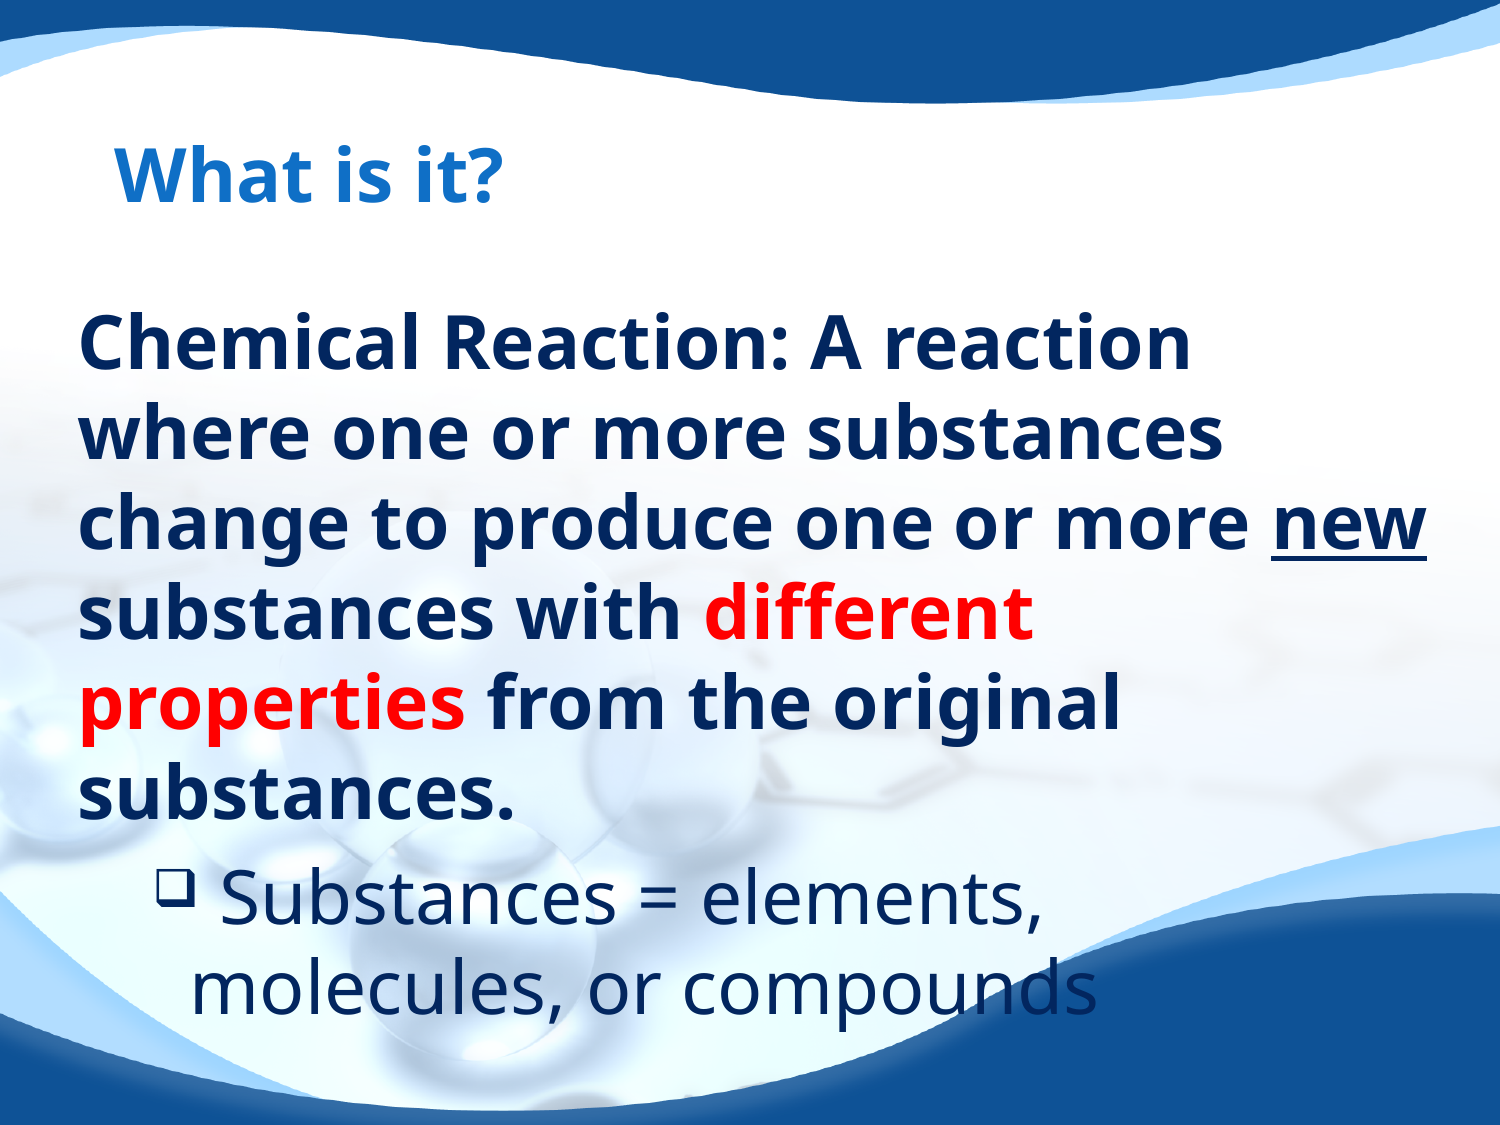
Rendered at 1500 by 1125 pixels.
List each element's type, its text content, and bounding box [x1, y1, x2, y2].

picture [0, 0, 1500, 1125]
title What is it? [99, 120, 1451, 226]
list Chemical Reaction: A reaction where one or more substances change to produce one or more new substances with different properties from the original substances. Substances = elements, molecules, or compounds [62, 287, 1451, 1006]
